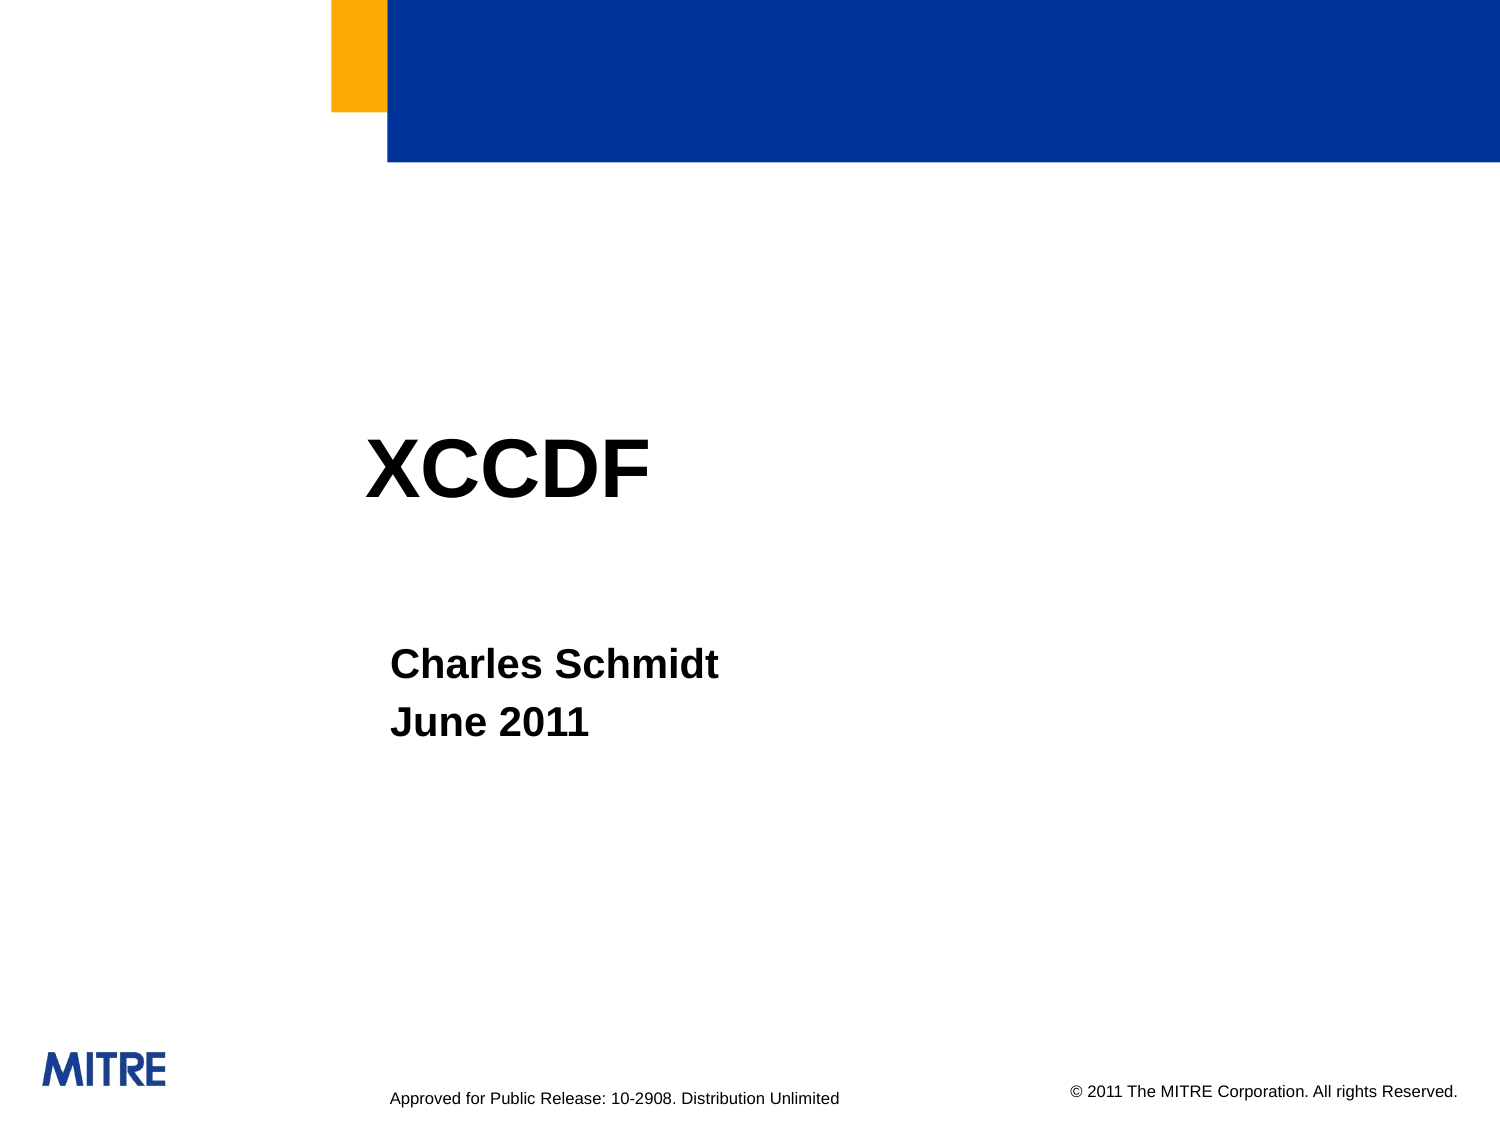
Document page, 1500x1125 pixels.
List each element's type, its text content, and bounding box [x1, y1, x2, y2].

title XCCDF [349, 374, 1413, 563]
picture [37, 1049, 170, 1092]
subtitle Charles Schmidt June 2011 [374, 637, 1126, 813]
